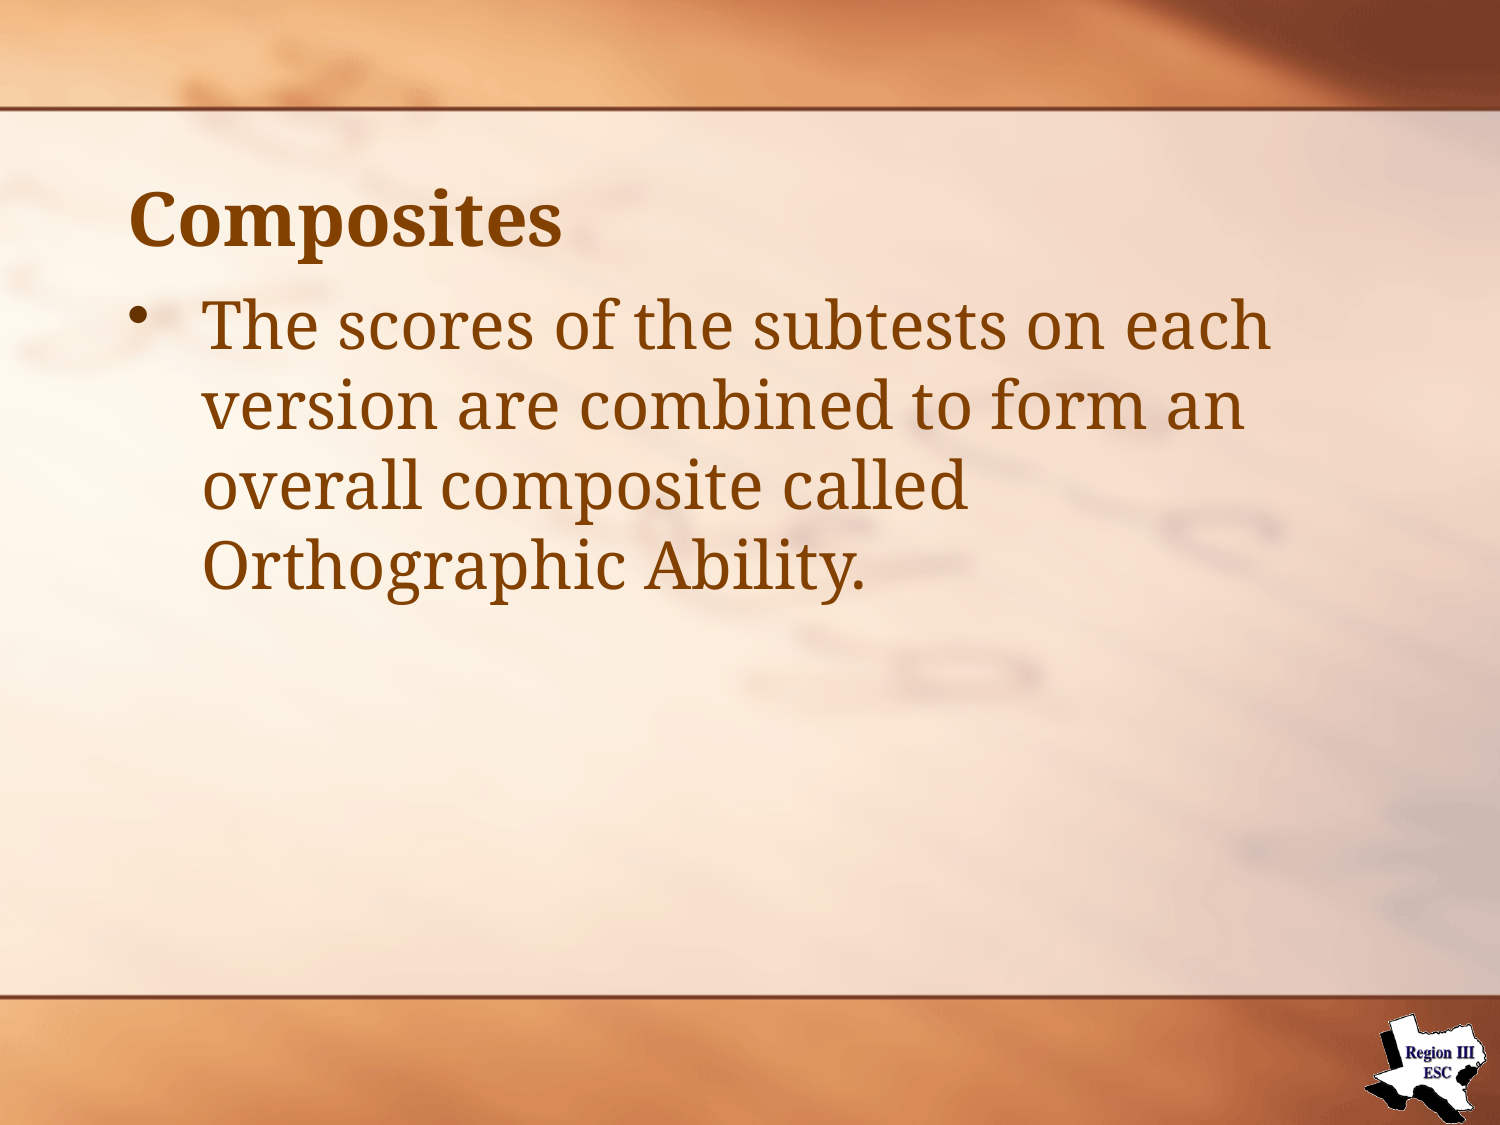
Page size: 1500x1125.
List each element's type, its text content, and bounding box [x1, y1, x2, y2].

title Composites [112, 125, 1413, 270]
picture [0, 0, 1500, 1125]
list The scores of the subtests on each version are combined to form an overall composite called Orthographic Ability. [112, 275, 1413, 950]
